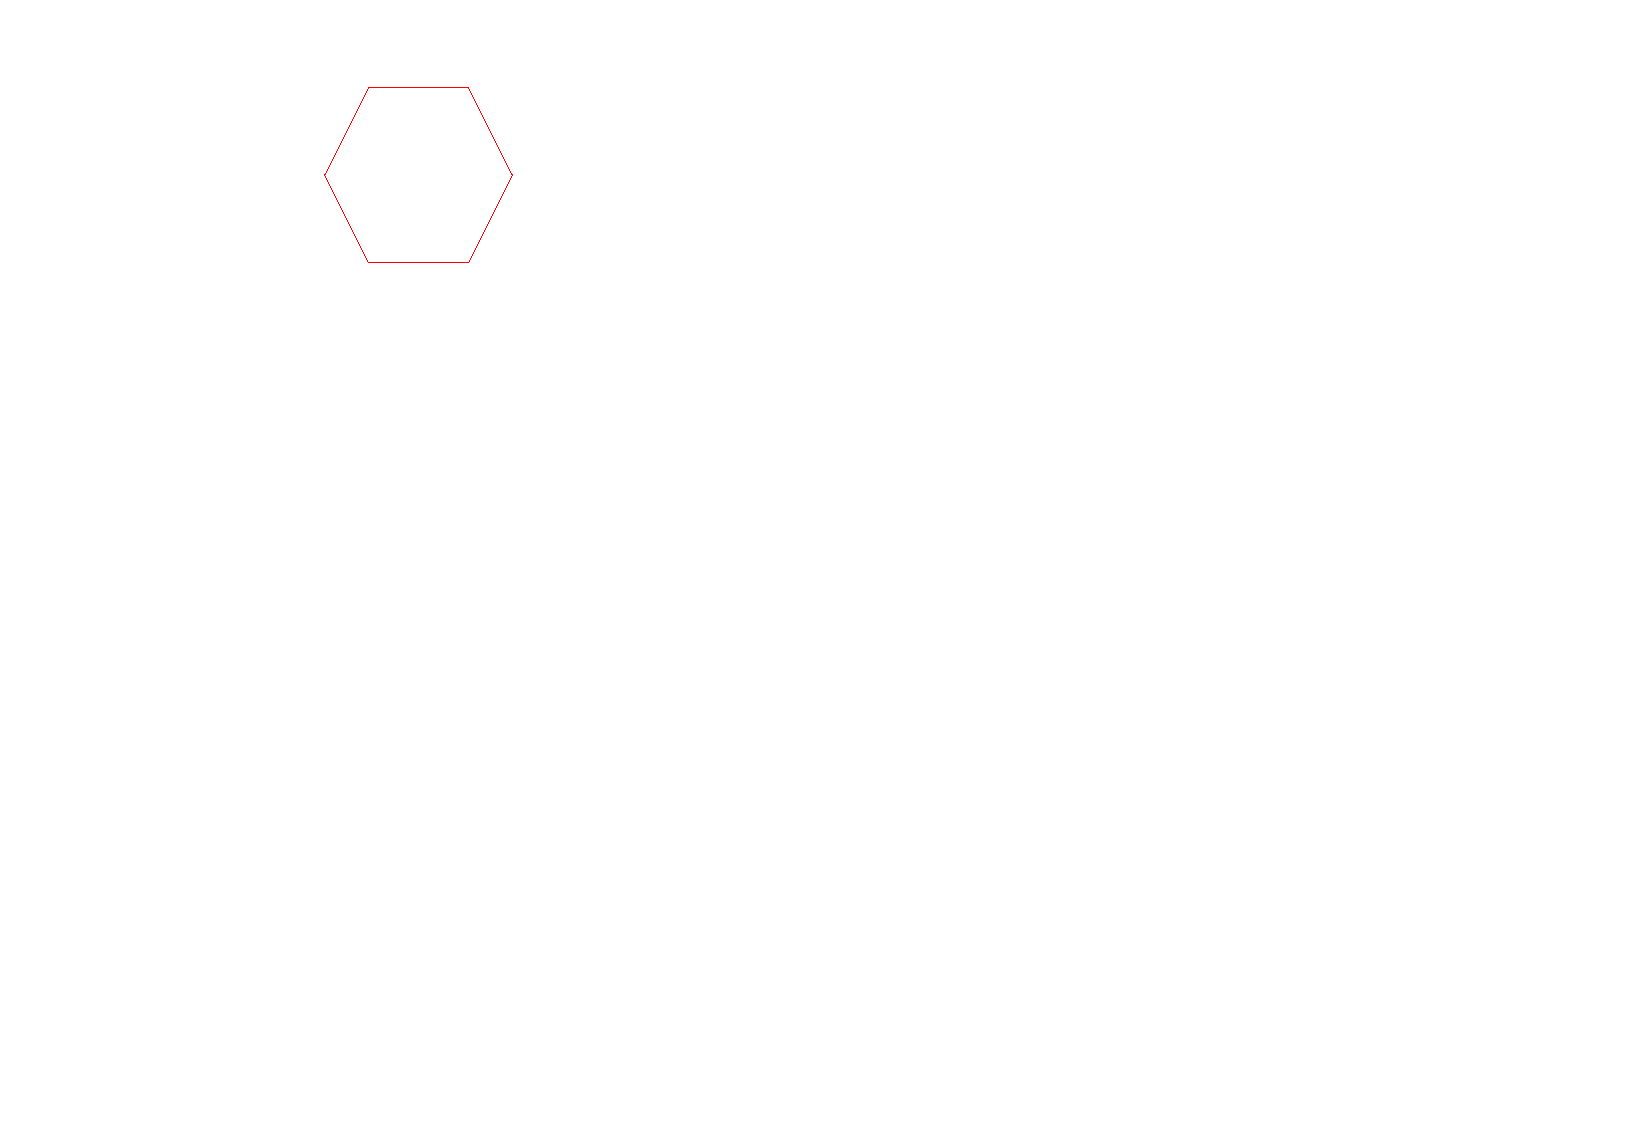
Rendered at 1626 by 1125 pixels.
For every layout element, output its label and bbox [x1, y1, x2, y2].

text_box [324, 87, 513, 263]
